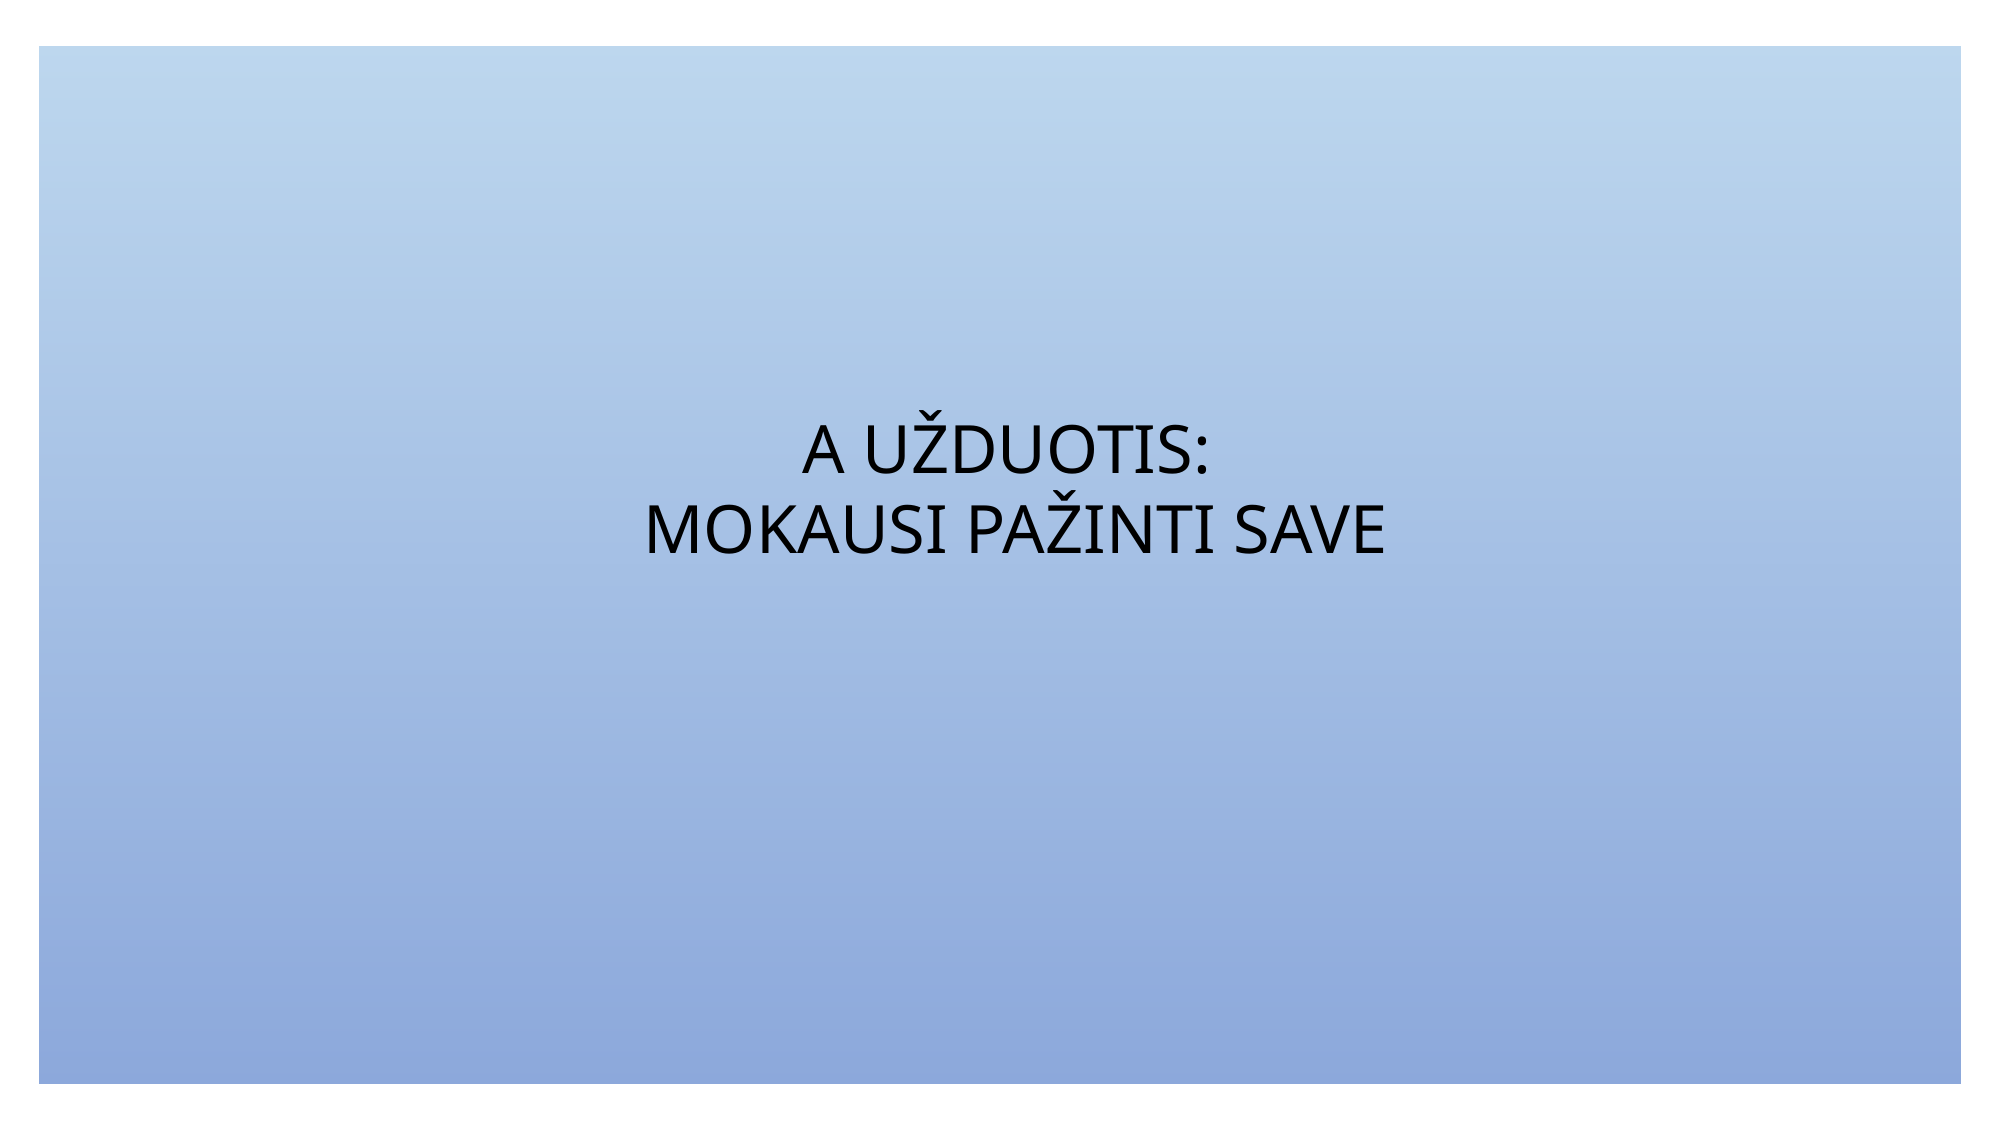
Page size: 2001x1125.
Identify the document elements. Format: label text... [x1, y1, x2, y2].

text_box A užduotis: Mokausi pažinti save [635, 399, 1396, 574]
text_box [18, 10, 1982, 1115]
